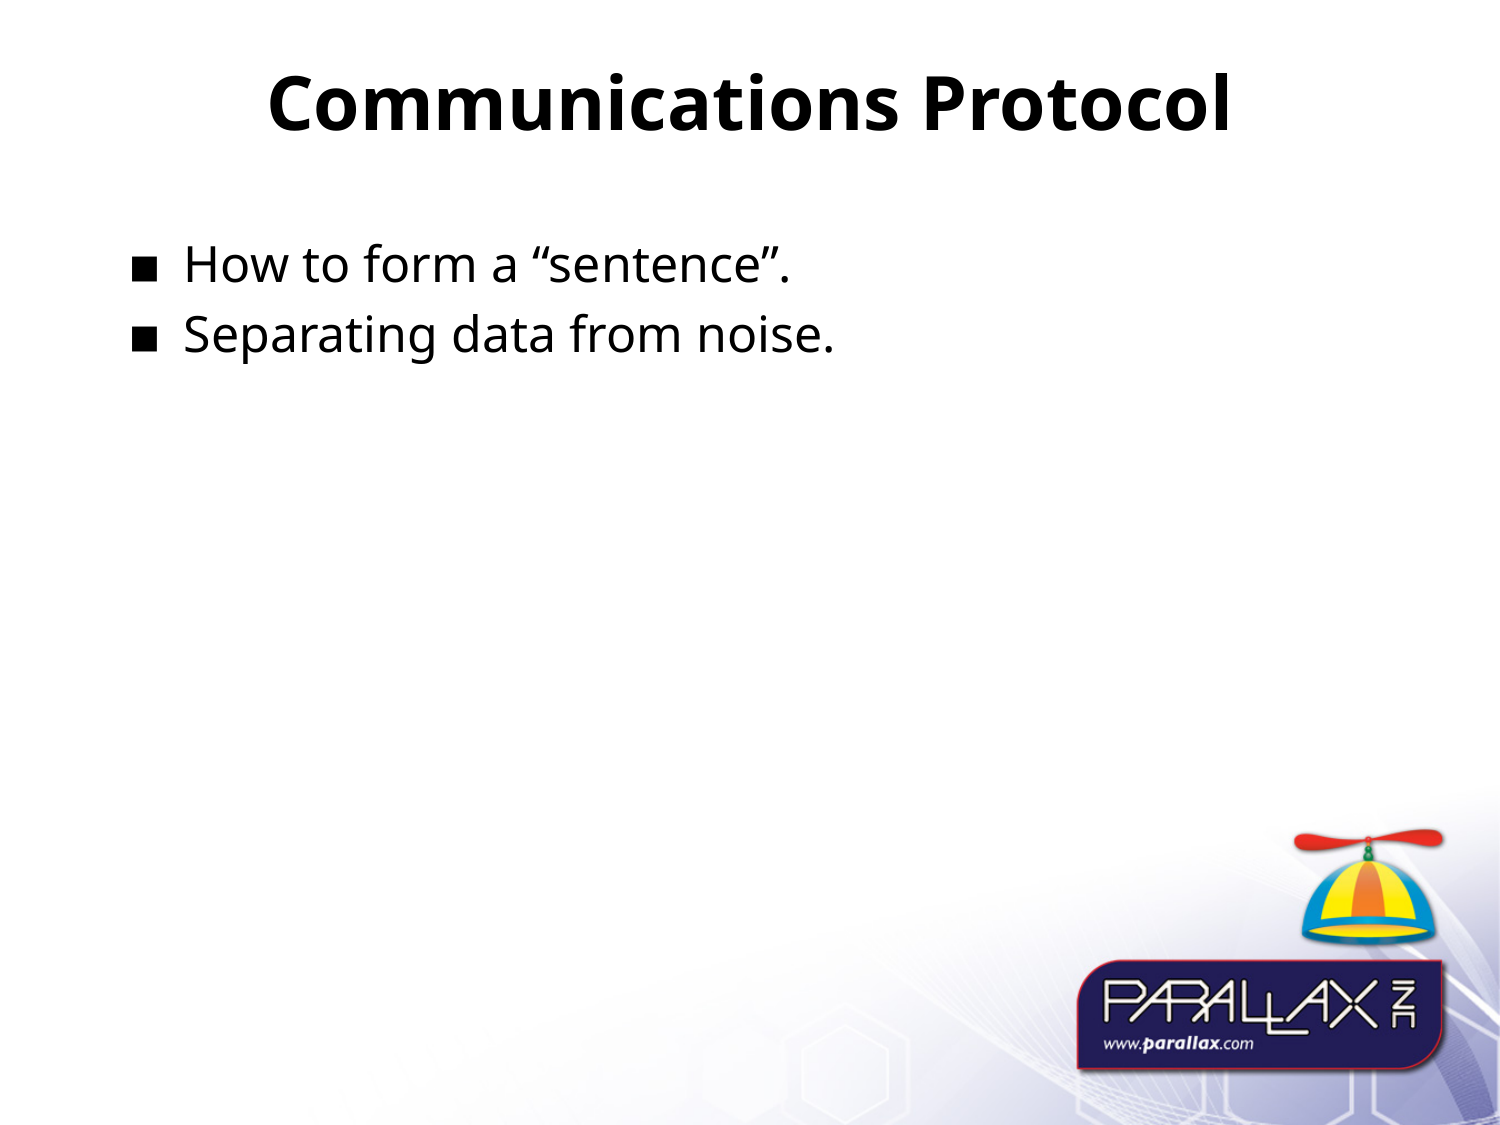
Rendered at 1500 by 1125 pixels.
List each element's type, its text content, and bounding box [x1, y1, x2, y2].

title Communications Protocol [112, 0, 1388, 202]
list How to form a “sentence”. Separating data from noise. [112, 224, 1388, 951]
picture [0, 0, 1500, 1125]
